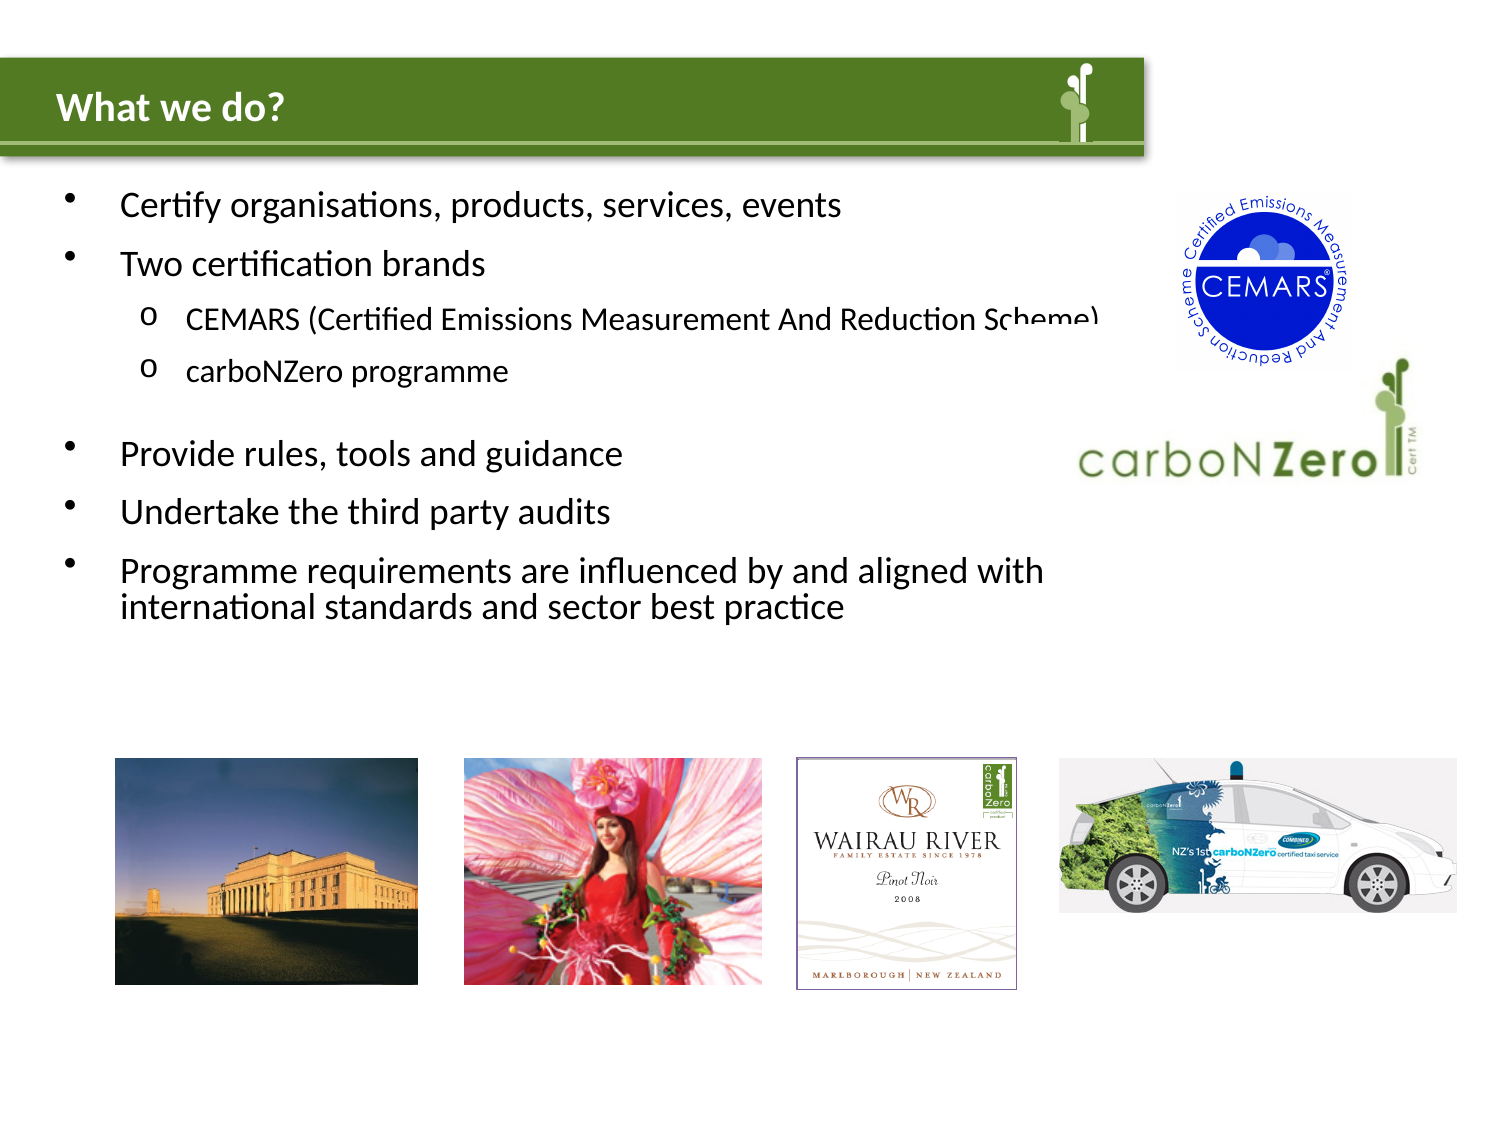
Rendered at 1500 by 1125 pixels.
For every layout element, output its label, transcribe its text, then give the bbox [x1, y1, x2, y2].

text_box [1007, 187, 1425, 493]
text_box Certify organisations, products, services, events Two certification brands CEMARS (Certified Emissions Measurement And Reduction Scheme) carboNZero programme Provide rules, tools and guidance Undertake the third party audits Programme requirements are influenced by and aligned with international standards and sector best practice [49, 181, 1177, 924]
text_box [0, 57, 1145, 157]
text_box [115, 758, 1457, 990]
